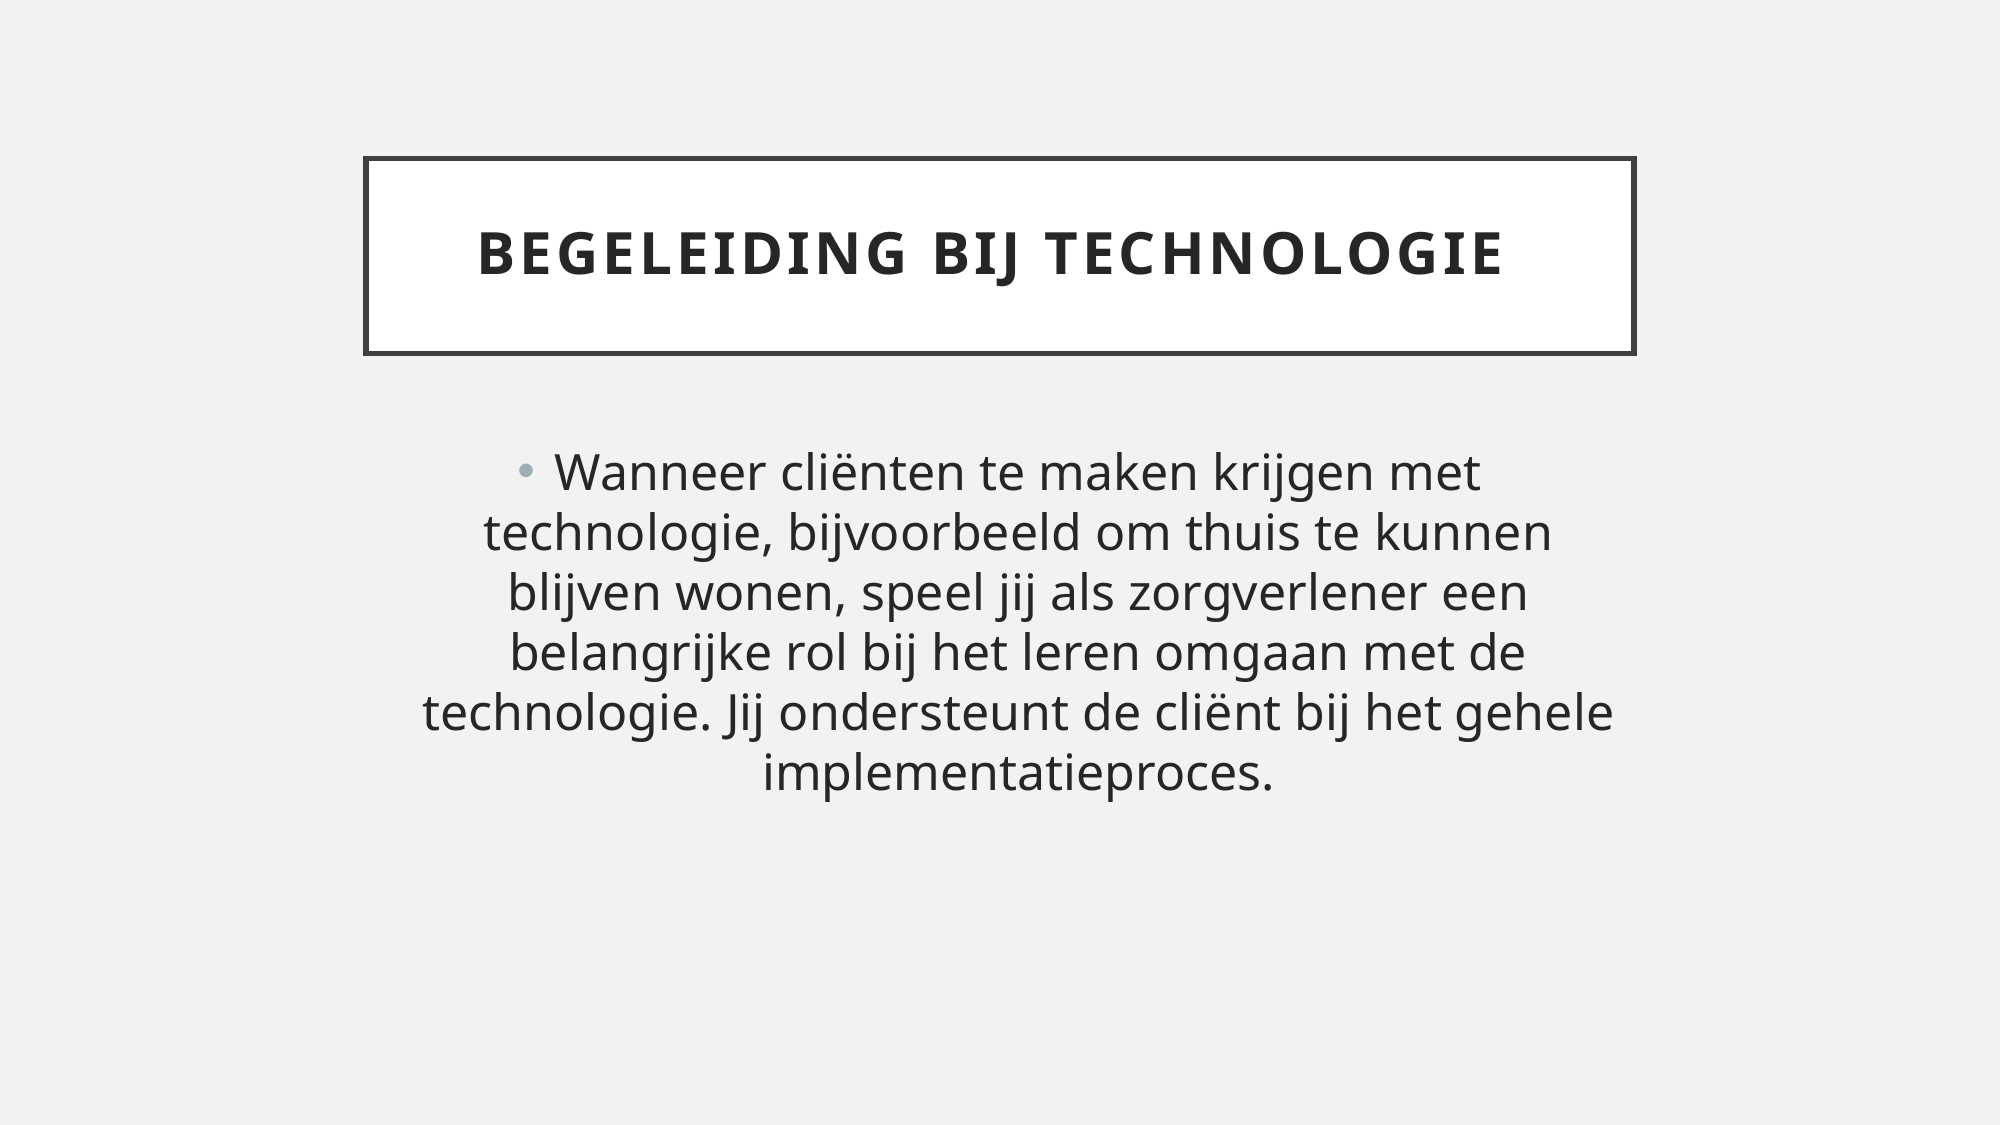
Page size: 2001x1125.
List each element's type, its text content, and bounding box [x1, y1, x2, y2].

title Begeleiding bij technologie [363, 156, 1637, 356]
list Wanneer cliënten te maken krijgen met technologie, bijvoorbeeld om thuis te kunnen blijven wonen, speel jij als zorgverlener een belangrijke rol bij het leren omgaan met de technologie. Jij ondersteunt de cliënt bij het gehele implementatieproces. [366, 432, 1634, 942]
